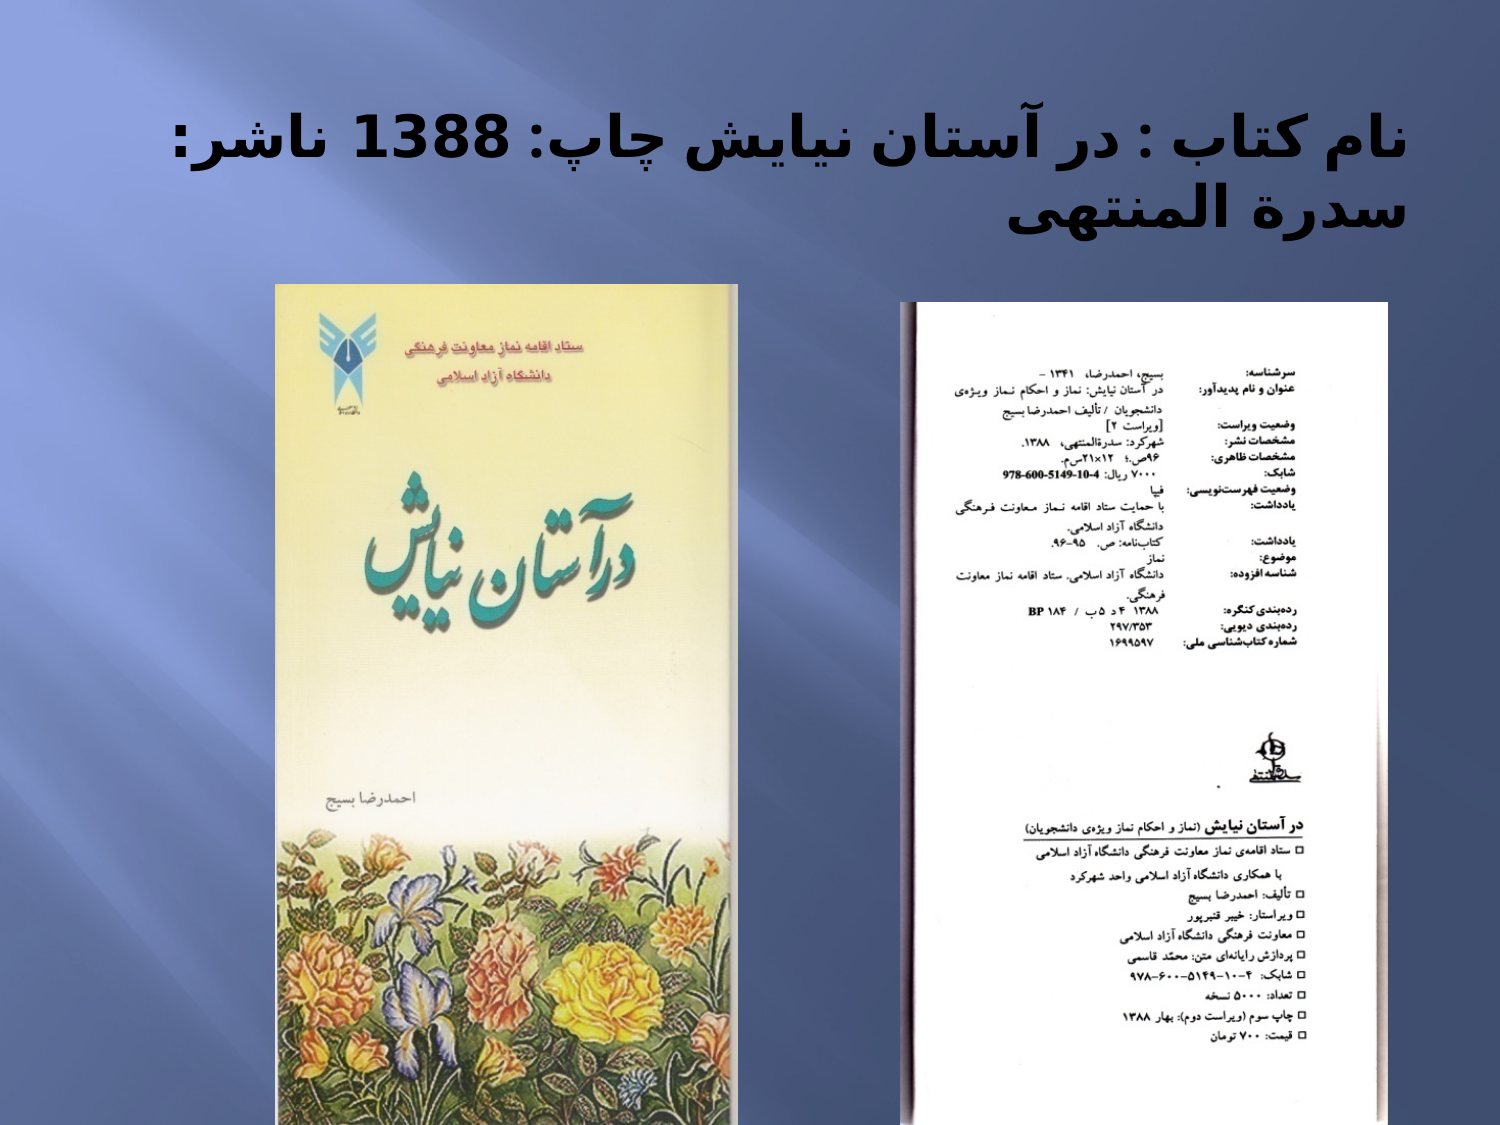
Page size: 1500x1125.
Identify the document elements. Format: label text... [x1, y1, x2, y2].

picture [899, 302, 1388, 1125]
picture [274, 284, 738, 1125]
title نام کتاب : در آستان نیایش چاپ: 1388 ناشر: سدرة المنتهی [50, 75, 1425, 263]
